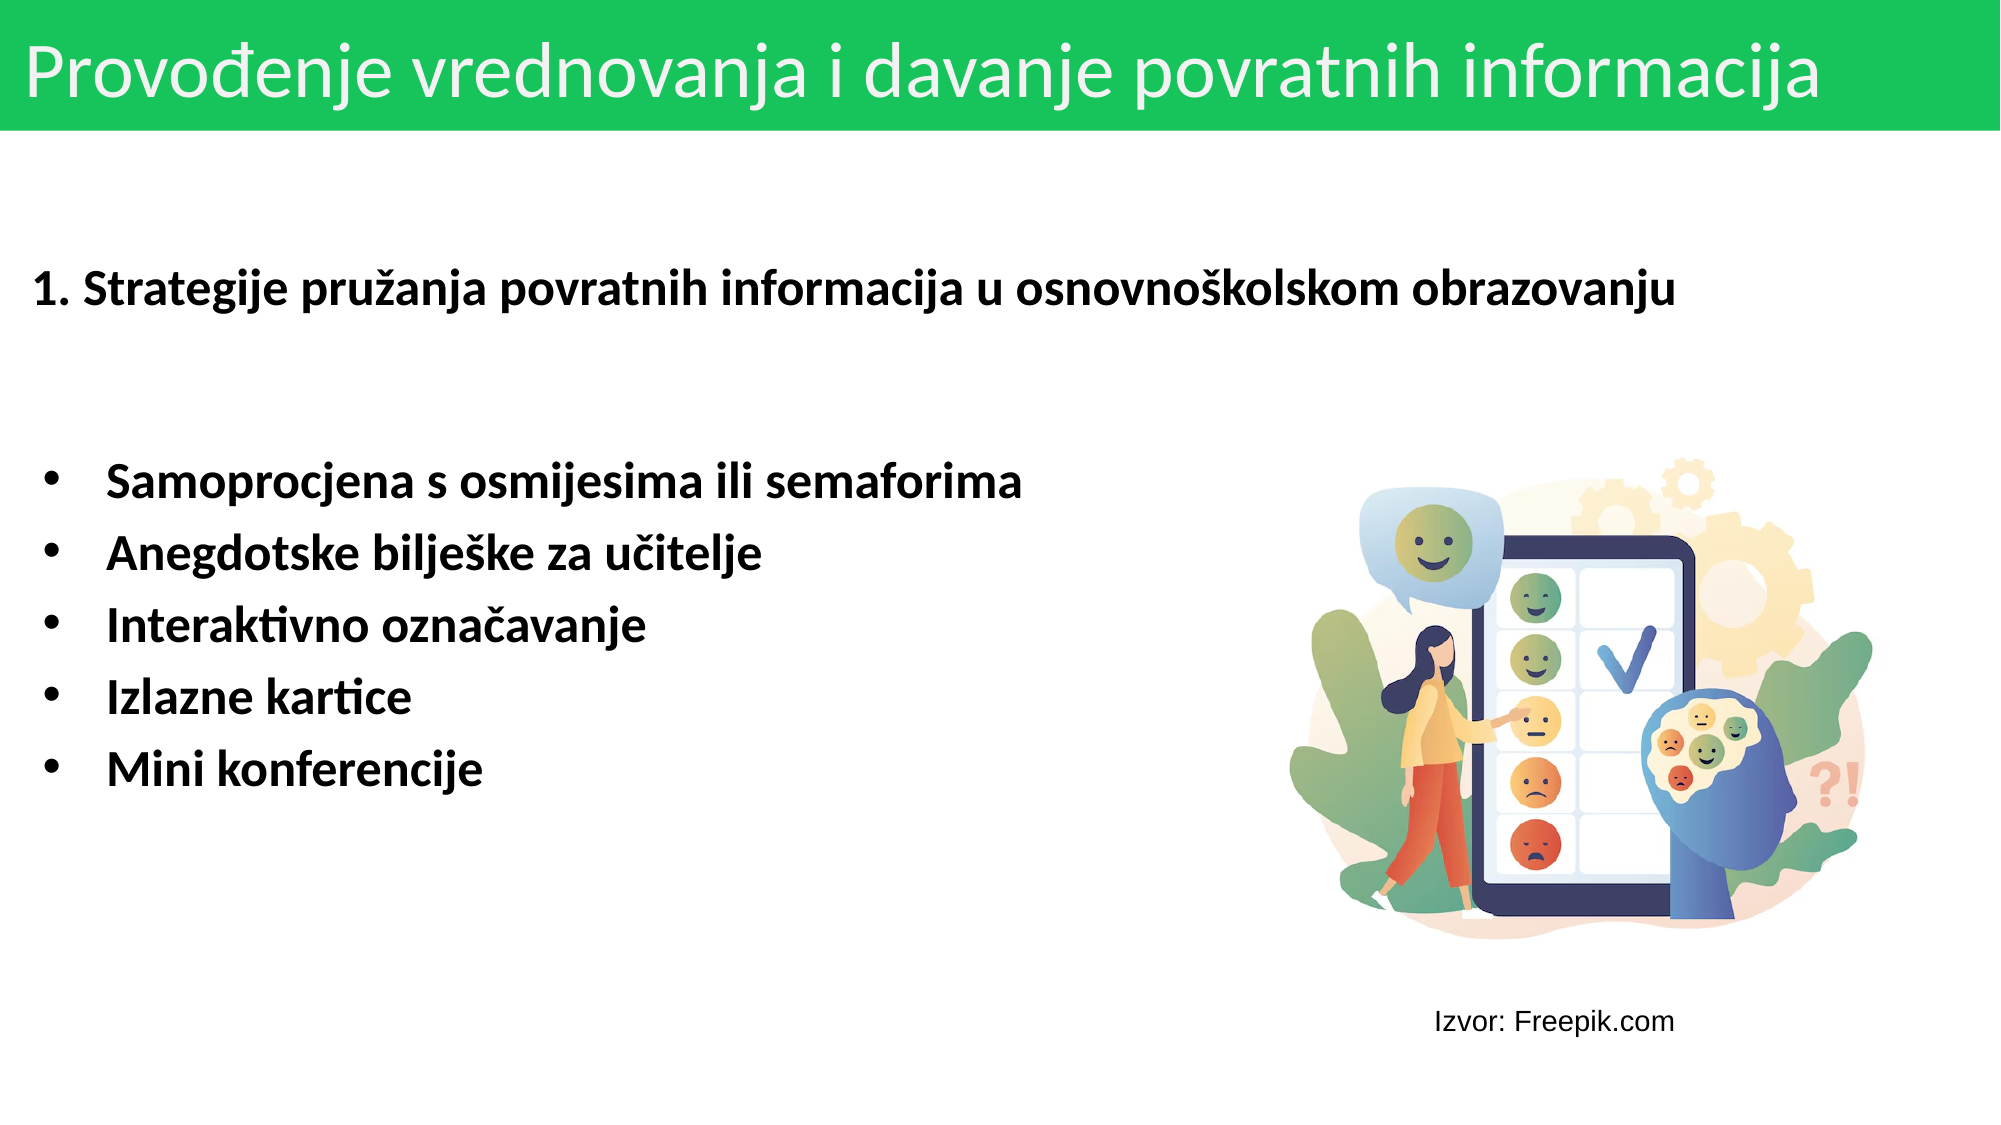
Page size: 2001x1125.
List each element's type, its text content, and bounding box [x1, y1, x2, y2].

list 1. Strategije pružanja povratnih informacija u osnovnoškolskom obrazovanju Samoprocjena s osmijesima ili semaforima Anegdotske bilješke za učitelje Interaktivno označavanje Izlazne kartice Mini konferencije [16, 144, 1976, 1108]
picture [1246, 440, 1916, 967]
text_box Izvor: Freepik.com [1419, 986, 1742, 1052]
title Provođenje vrednovanja i davanje povratnih informacija [16, 13, 1976, 131]
